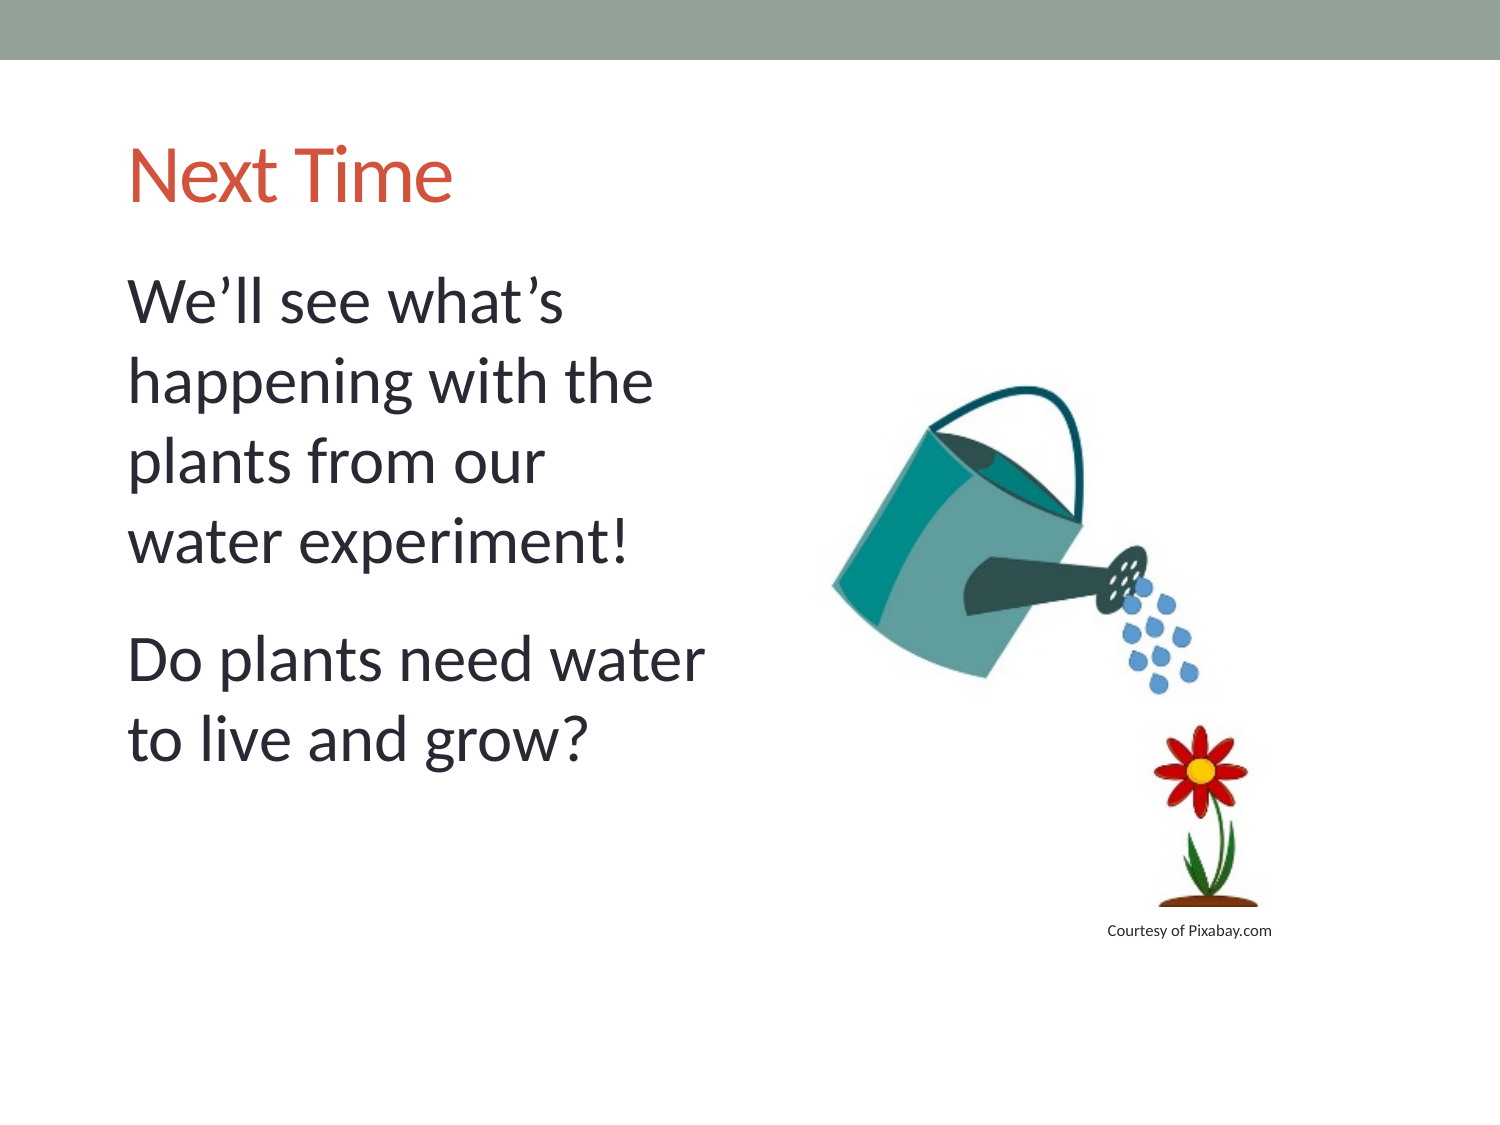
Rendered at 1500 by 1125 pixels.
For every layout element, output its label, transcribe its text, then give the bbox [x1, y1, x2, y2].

title Next Time [112, 87, 1425, 250]
picture [812, 349, 1313, 915]
text_box We’ll see what’s happening with the plants from our water experiment! Do plants need water to live and grow? [112, 249, 725, 782]
text_box Courtesy of Pixabay.com [837, 922, 1288, 948]
